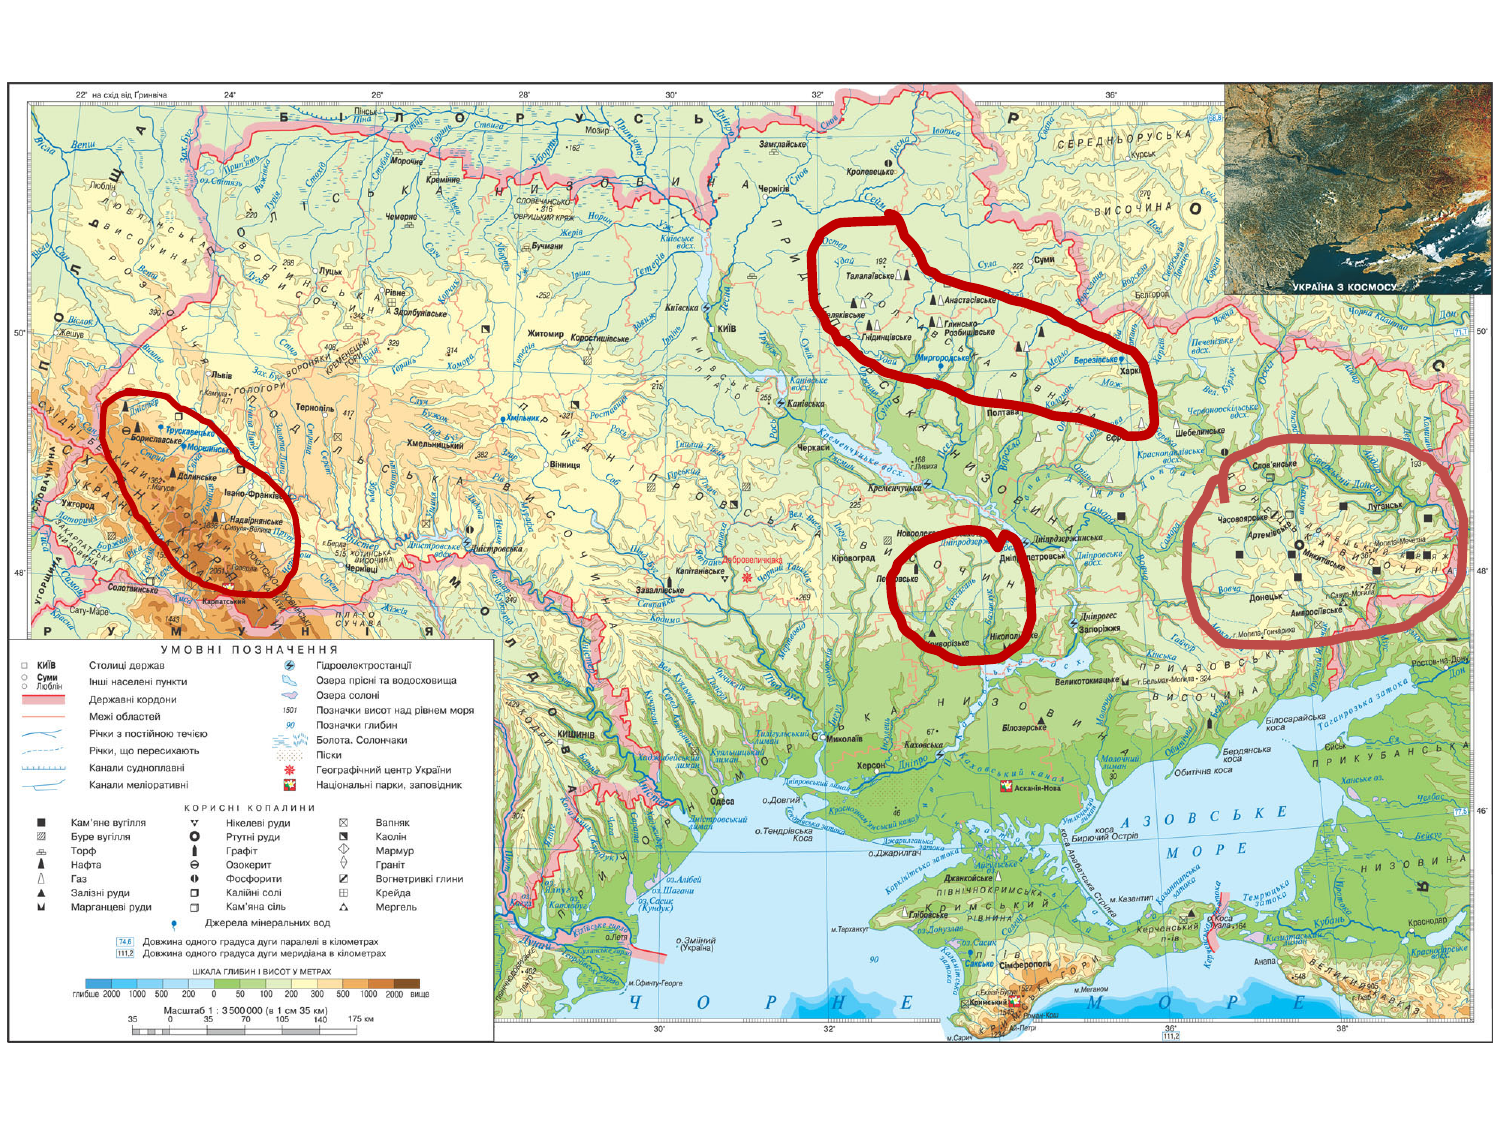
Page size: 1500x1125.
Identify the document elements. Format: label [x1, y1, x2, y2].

picture [7, 82, 1493, 1043]
